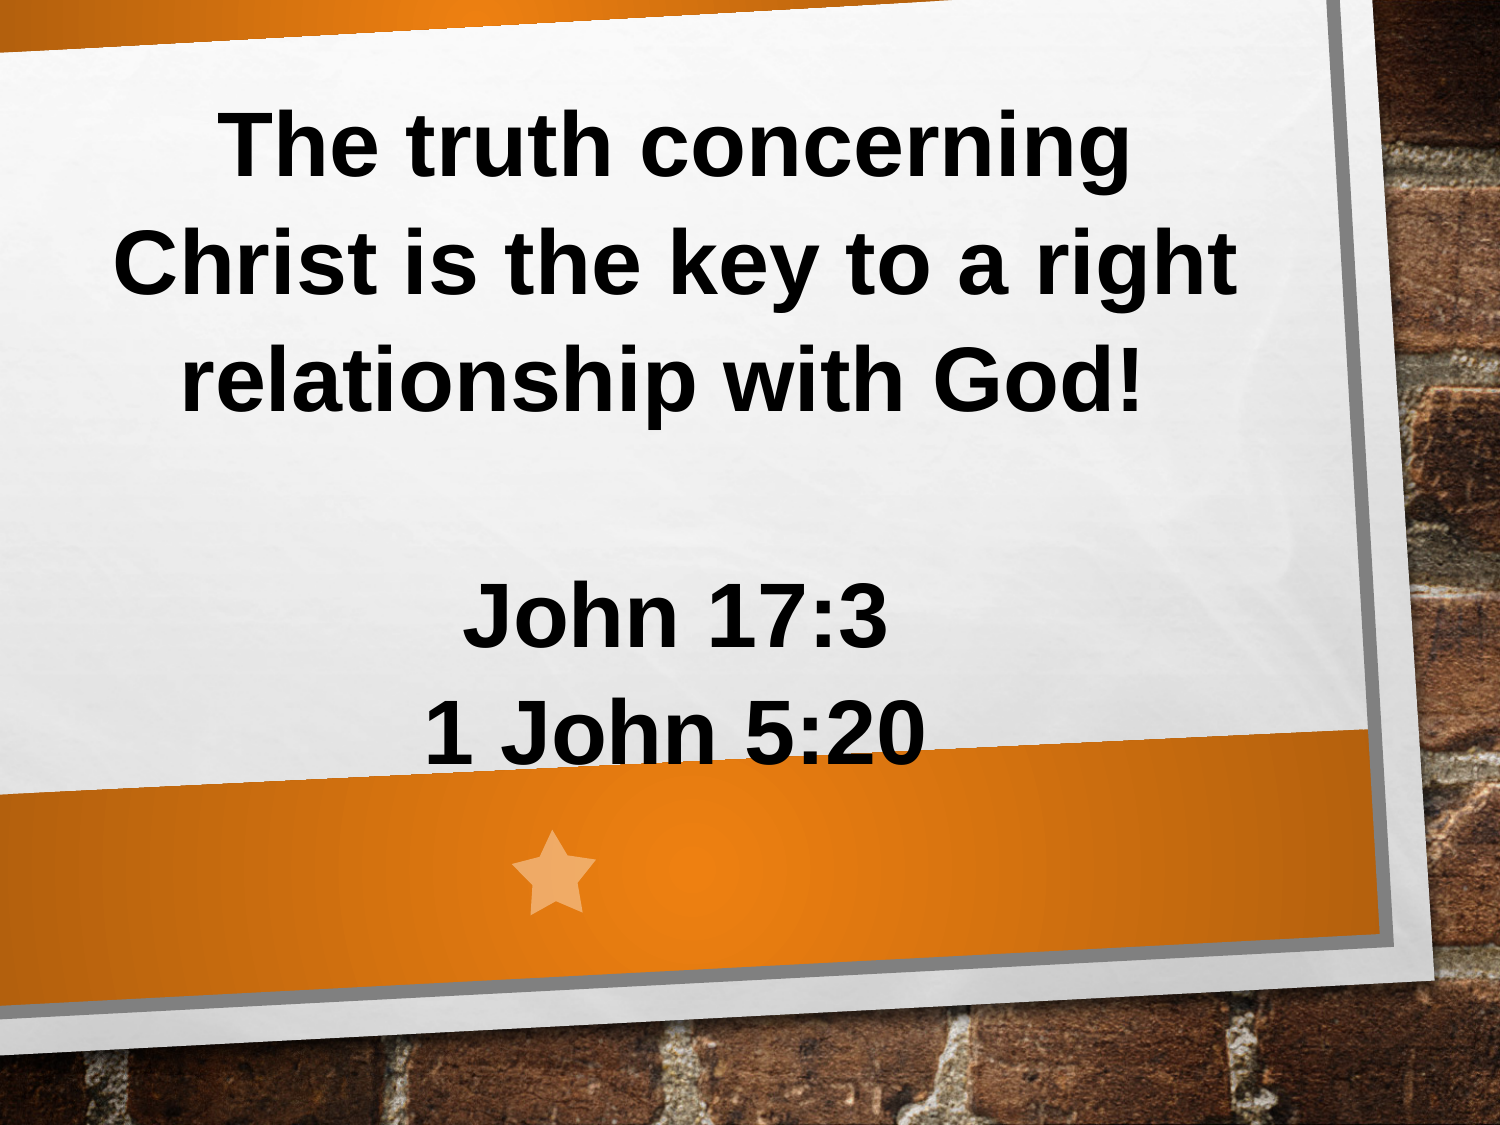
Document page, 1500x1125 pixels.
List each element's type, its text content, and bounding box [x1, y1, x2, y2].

text_box The truth concerning Christ is the key to a right relationship with God! John 17:3 1 John 5:20 [88, 69, 1264, 791]
picture [0, 0, 1500, 1125]
